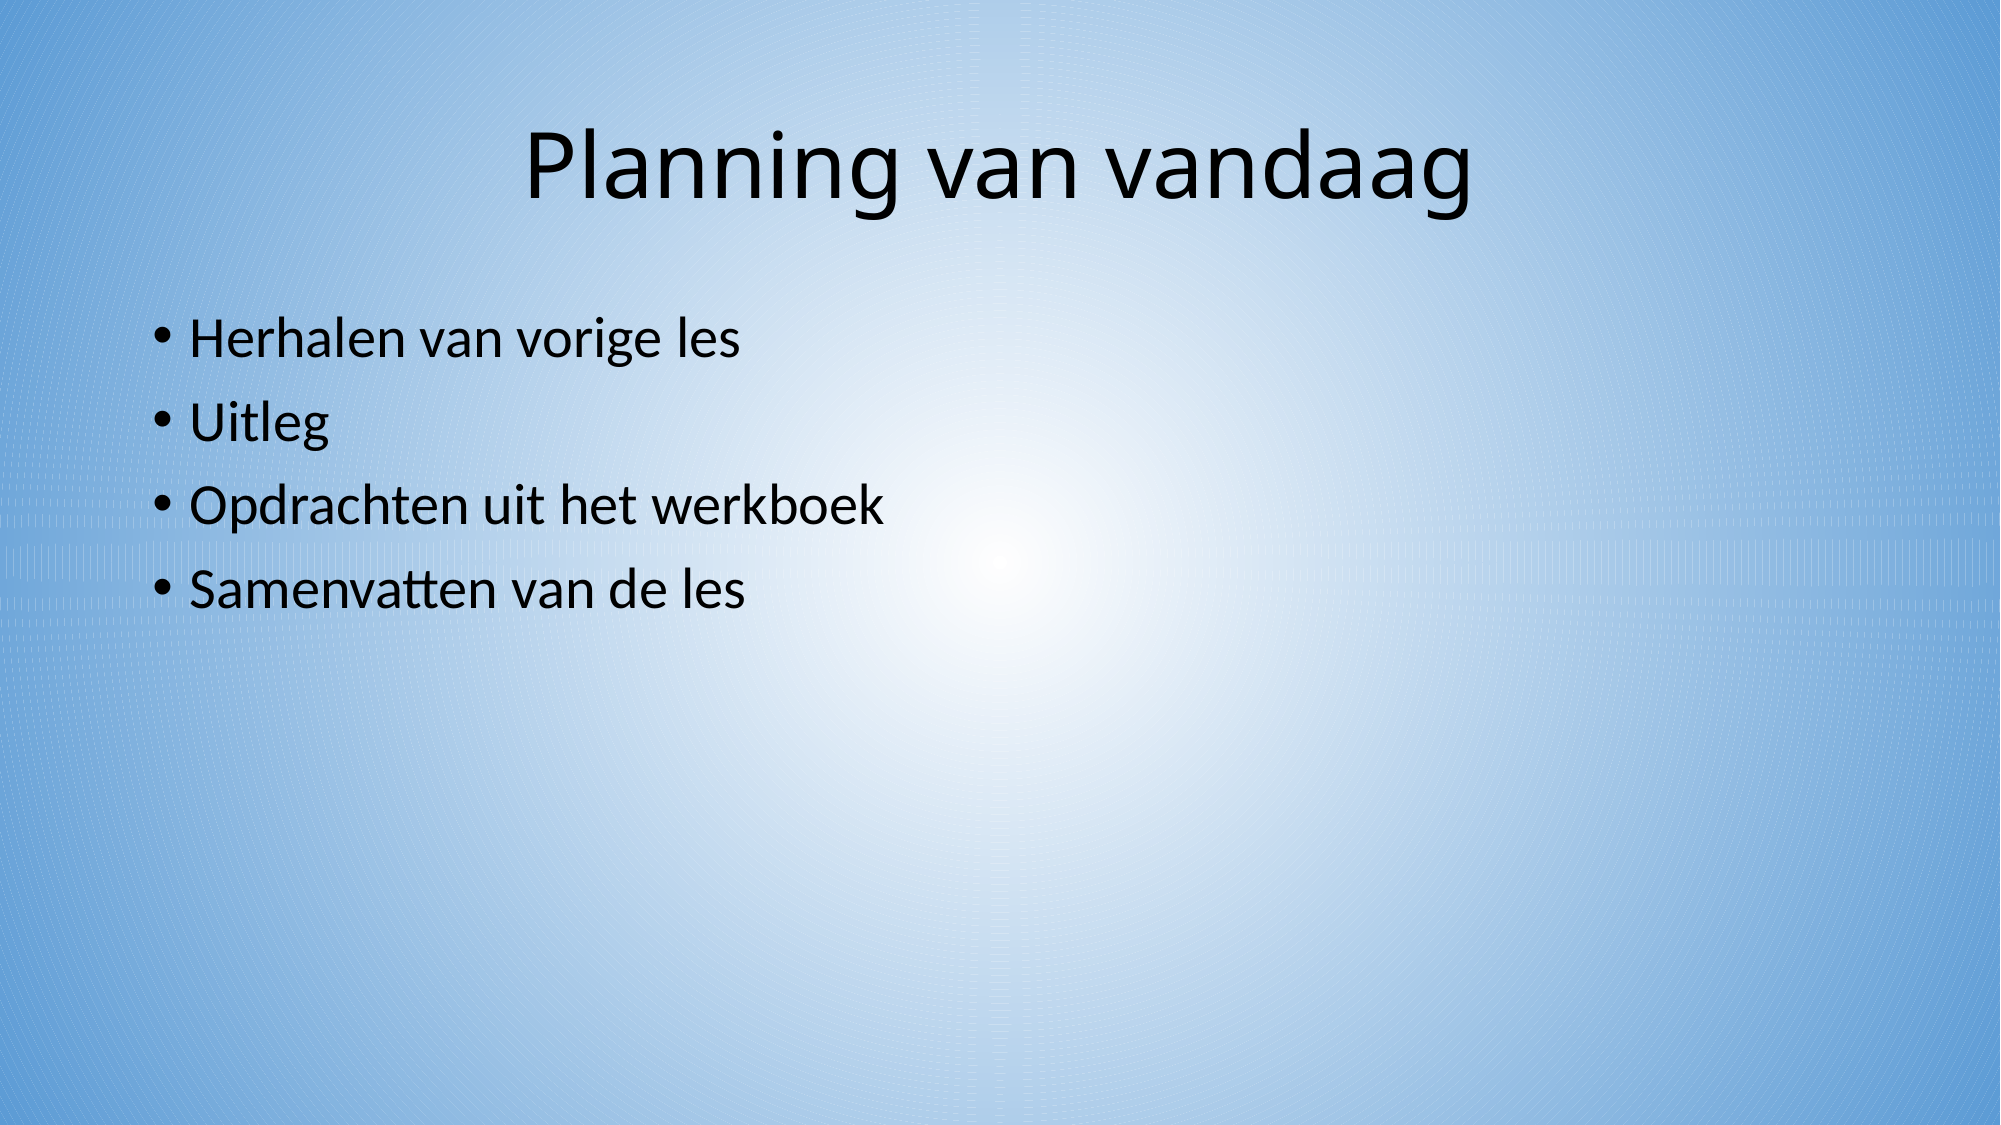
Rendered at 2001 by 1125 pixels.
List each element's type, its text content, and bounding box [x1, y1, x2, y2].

title Planning van vandaag [137, 59, 1863, 278]
list Herhalen van vorige les Uitleg Opdrachten uit het werkboek Samenvatten van de les [137, 299, 1863, 1014]
